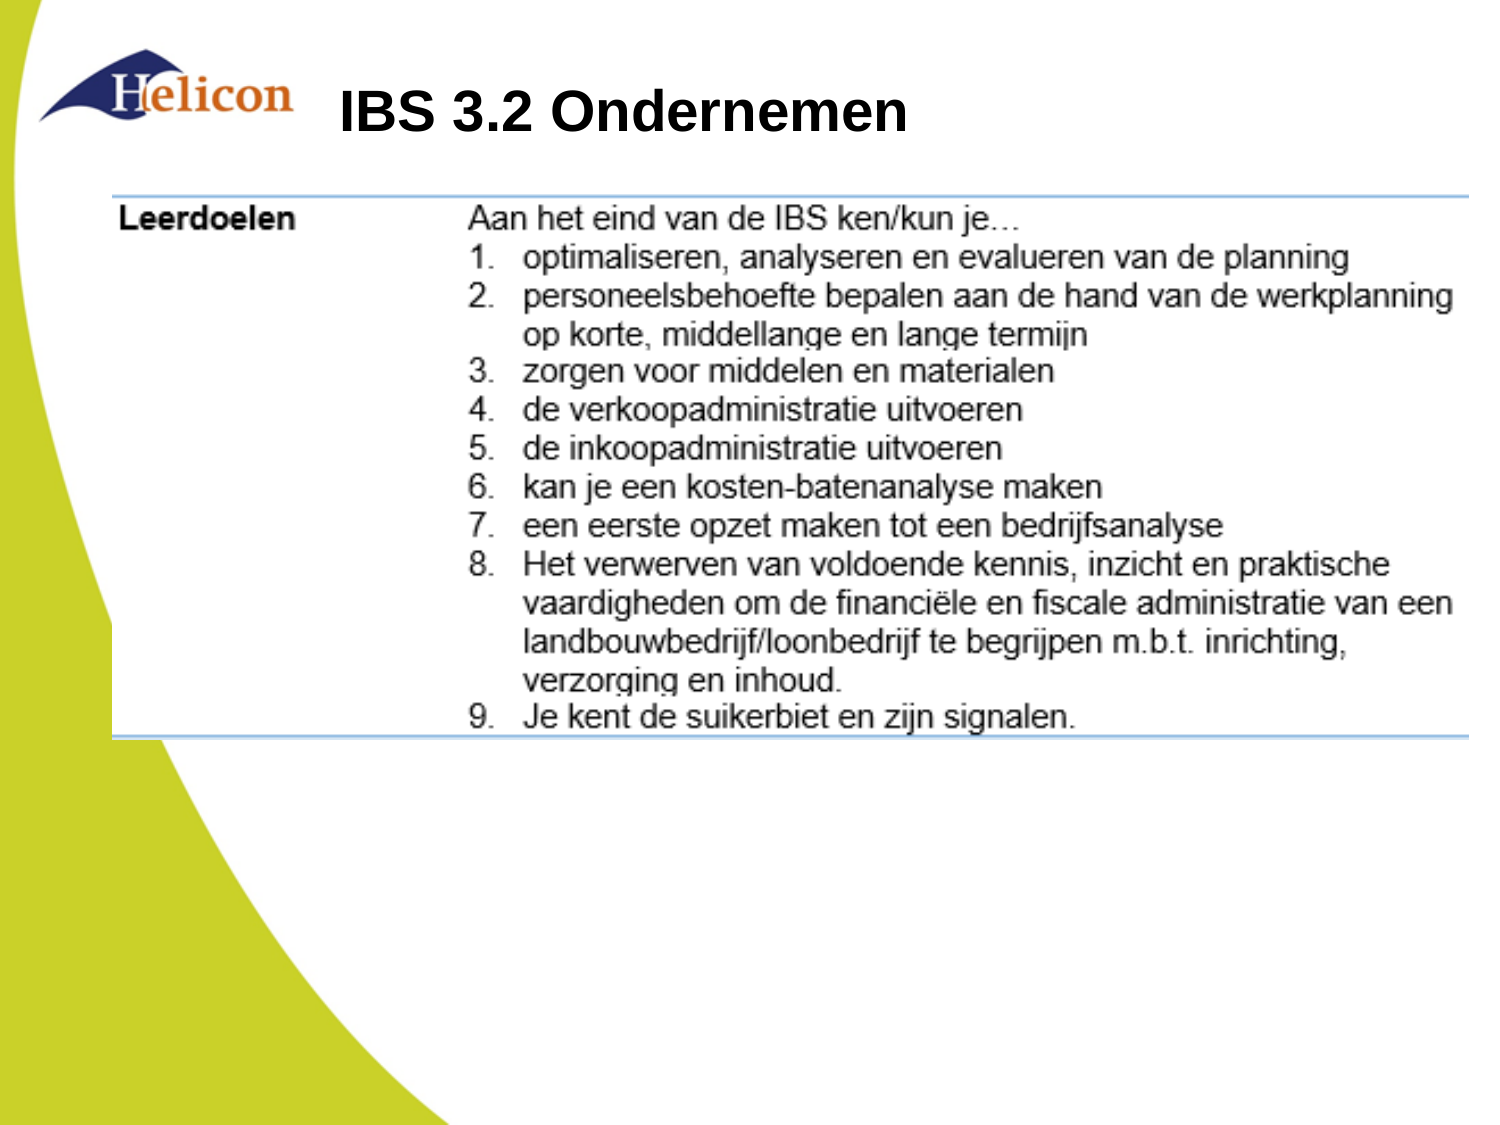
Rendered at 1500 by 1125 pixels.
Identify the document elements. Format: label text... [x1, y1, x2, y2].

title IBS 3.2 Ondernemen [324, 54, 1415, 161]
picture [0, 0, 1500, 1125]
